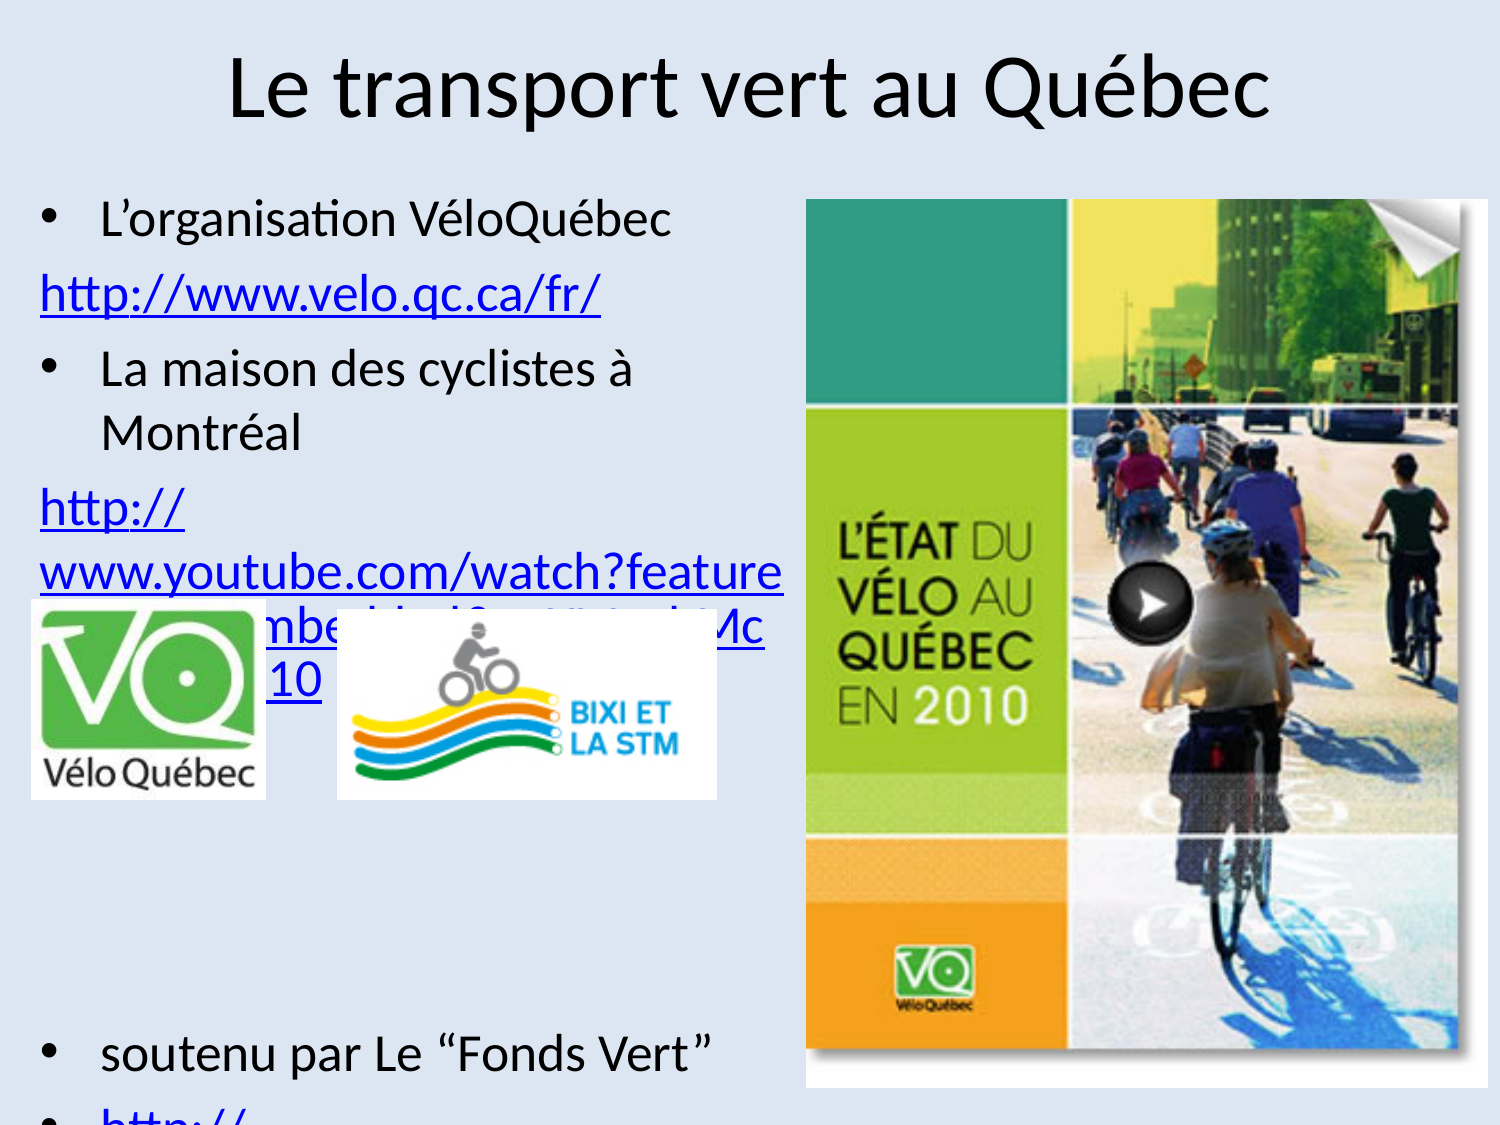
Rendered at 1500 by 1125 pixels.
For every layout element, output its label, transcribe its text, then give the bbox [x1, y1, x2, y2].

list L’organisation VéloQuébec http://www.velo.qc.ca/fr/ La maison des cyclistes à Montréal http://www.youtube.com/watch?feature=player_embedded&v=YMcgbMcOHO4#at=10 soutenu par Le “Fonds Vert” http://www.radio-canada.ca/nouvelles/Politique/2007/06/06/005-redevances-bechard.shtml [24, 174, 800, 1125]
picture [337, 609, 718, 801]
title Le transport vert au Québec [75, 0, 1425, 163]
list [806, 199, 1488, 1088]
picture [30, 599, 266, 801]
